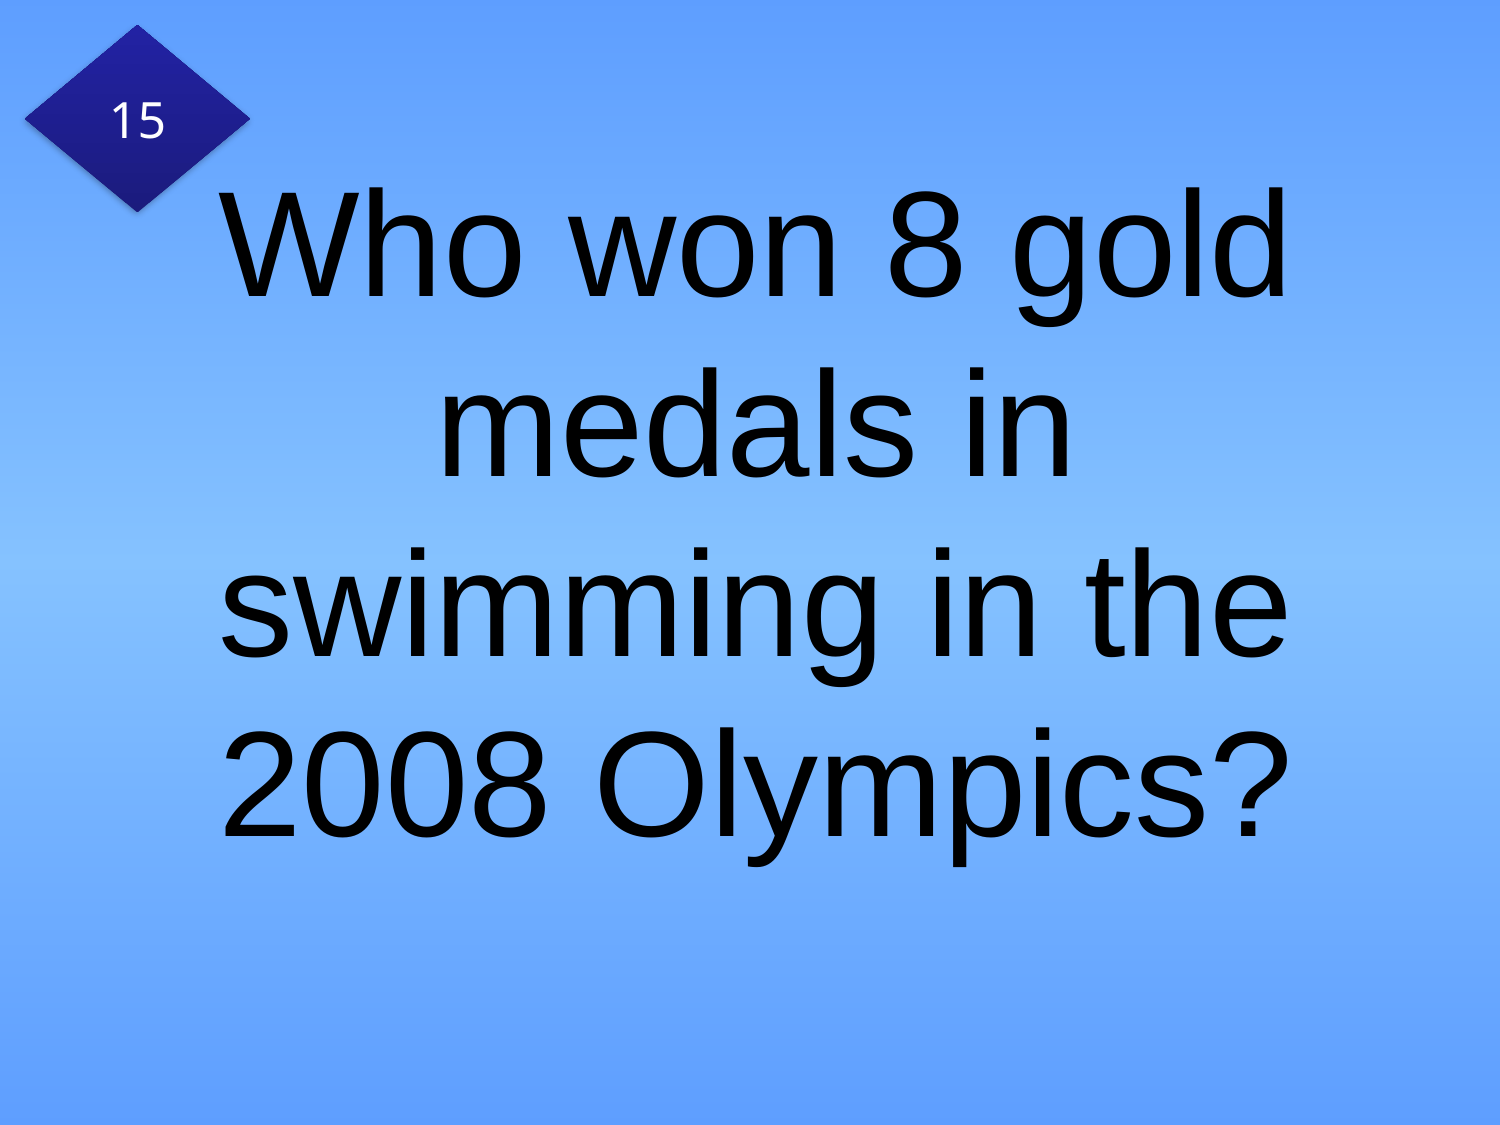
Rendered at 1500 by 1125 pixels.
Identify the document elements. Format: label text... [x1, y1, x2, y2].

title Who won 8 gold medals in swimming in the 2008 Olympics? [112, 137, 1401, 876]
text_box 15 [24, 24, 250, 213]
